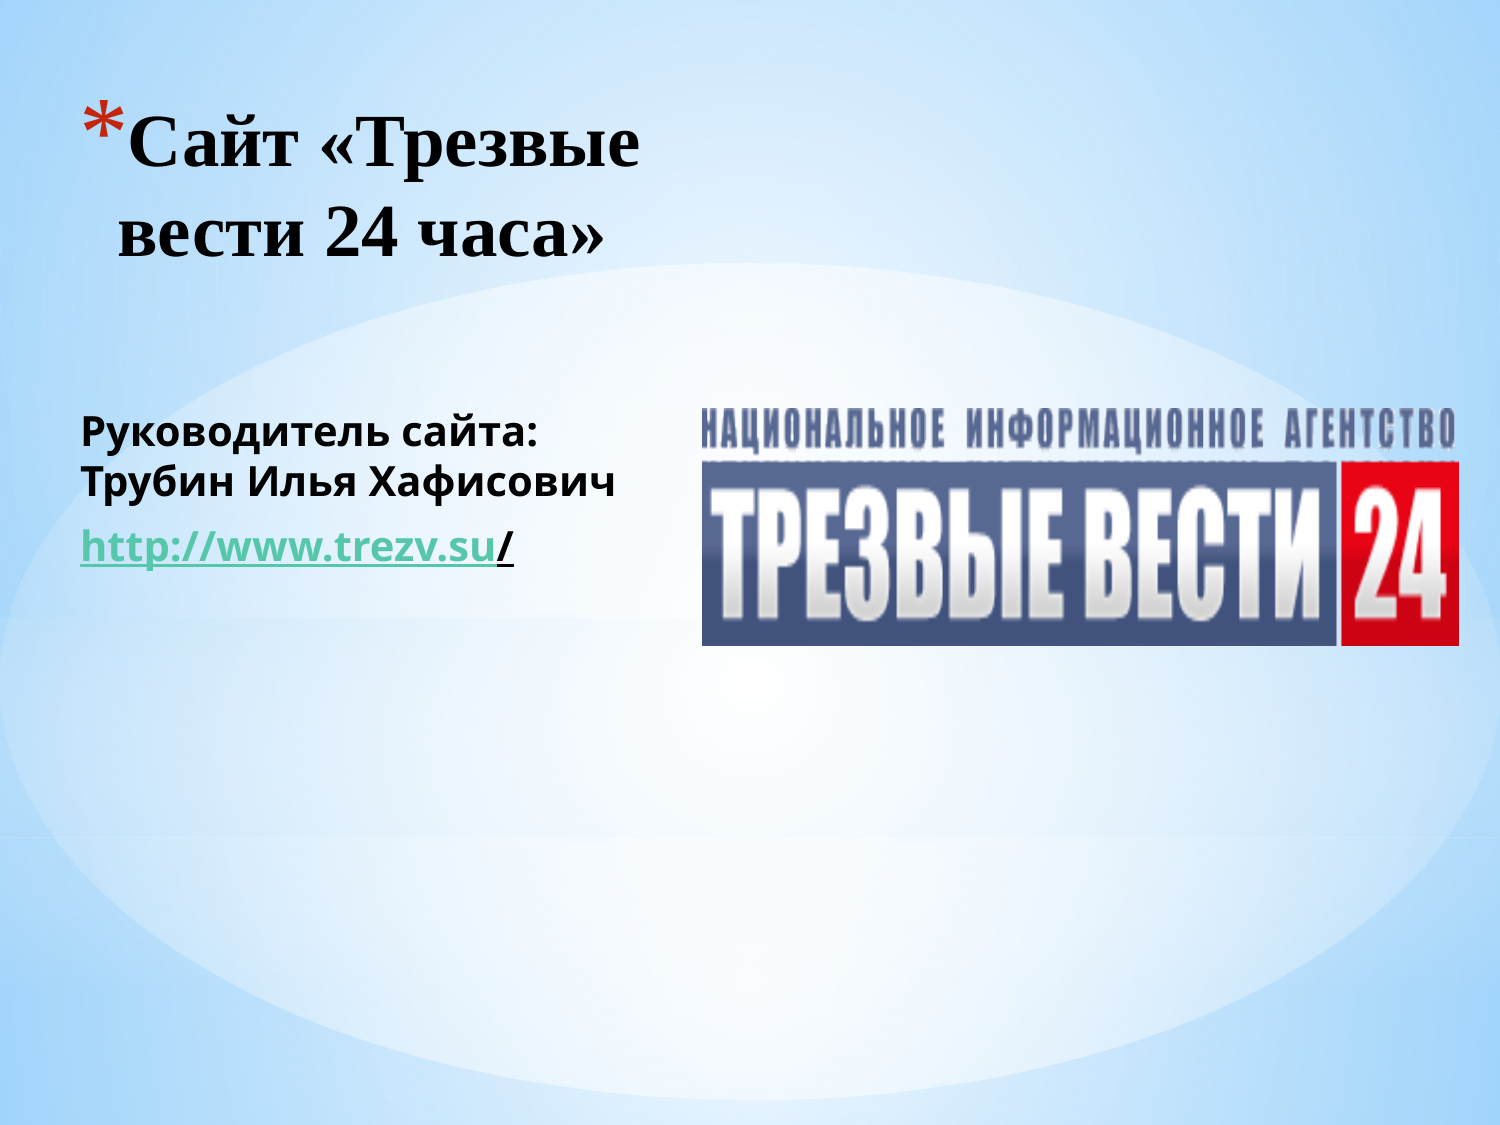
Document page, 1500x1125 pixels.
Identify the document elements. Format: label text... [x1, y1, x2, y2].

list Руководитель сайта: Трубин Илья Хафисович http://www.trezv.su/ [64, 397, 632, 1047]
title Сайт «Трезвые вести 24 часа» [64, 54, 735, 279]
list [702, 408, 1459, 646]
